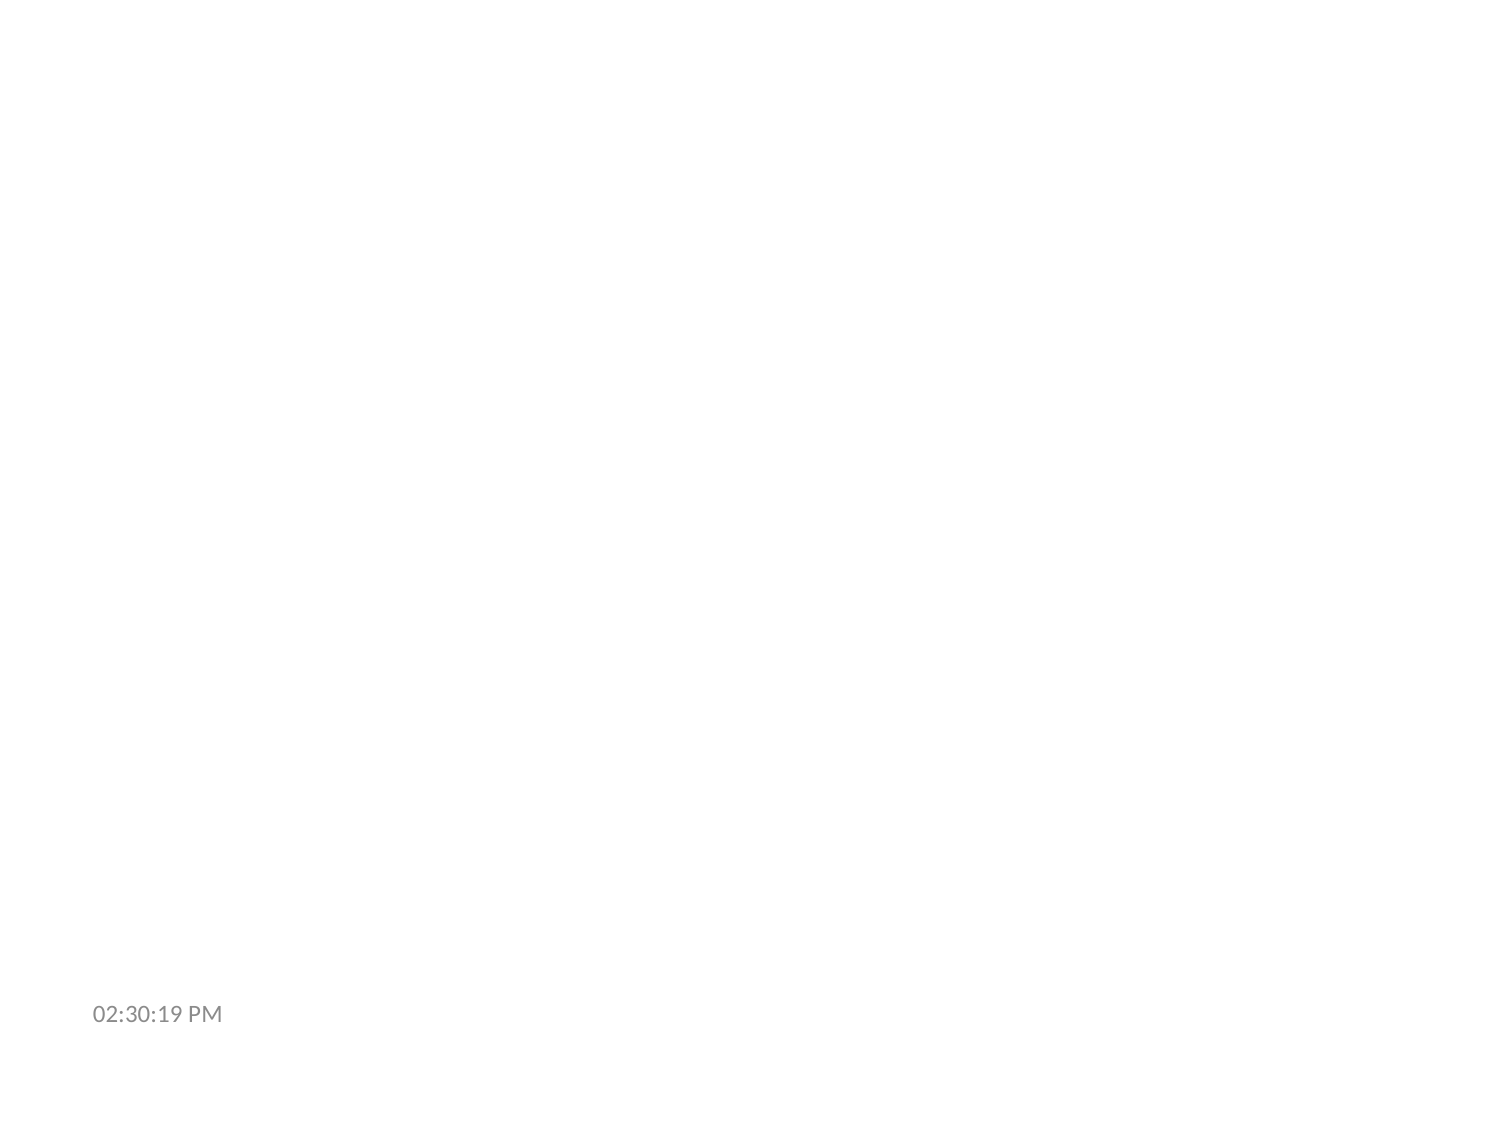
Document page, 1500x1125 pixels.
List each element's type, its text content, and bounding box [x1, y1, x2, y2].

text_box 3:35:09 PM [77, 982, 428, 1043]
